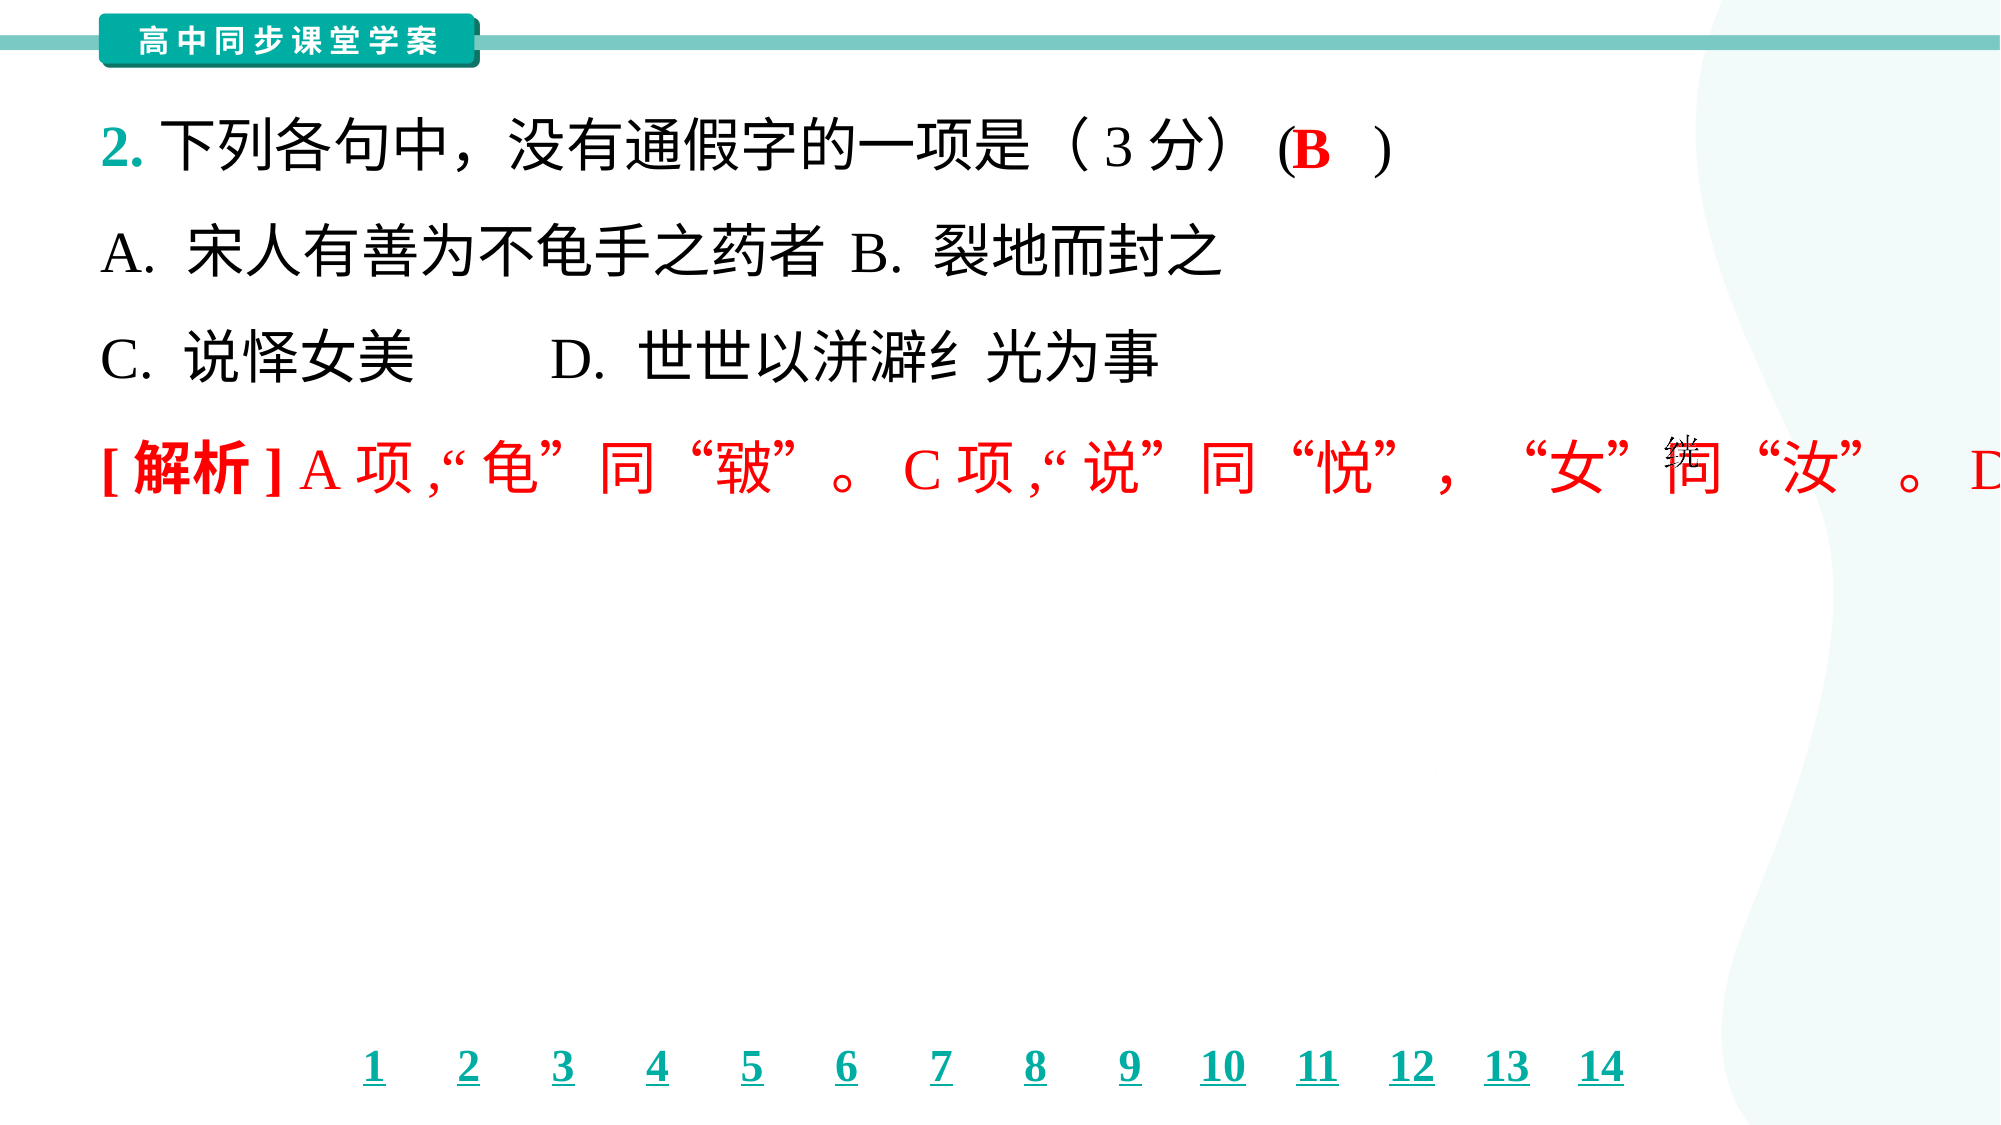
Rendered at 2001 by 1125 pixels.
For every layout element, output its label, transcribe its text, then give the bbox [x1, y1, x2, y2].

picture [0, 0, 2000, 1125]
text_box B [1270, 76, 1353, 177]
text_box 2.下列各句中，没有通假字的一项是（3分）( ) [100, 76, 1270, 177]
text_box 2.下列各句中，没有通假字的一项是（3分）( ) [1353, 76, 1899, 177]
text_box [解析] A项,“龟”同“皲”。C项,“说”同“悦”，“女”同“汝”。D项,“ ”同“纩”。 [100, 398, 1981, 501]
text_box A. 宋人有善为不龟手之药者 B. 裂地而封之 C. 说怿女美 D. 世世以洴澼纟光为事 [100, 177, 1899, 391]
